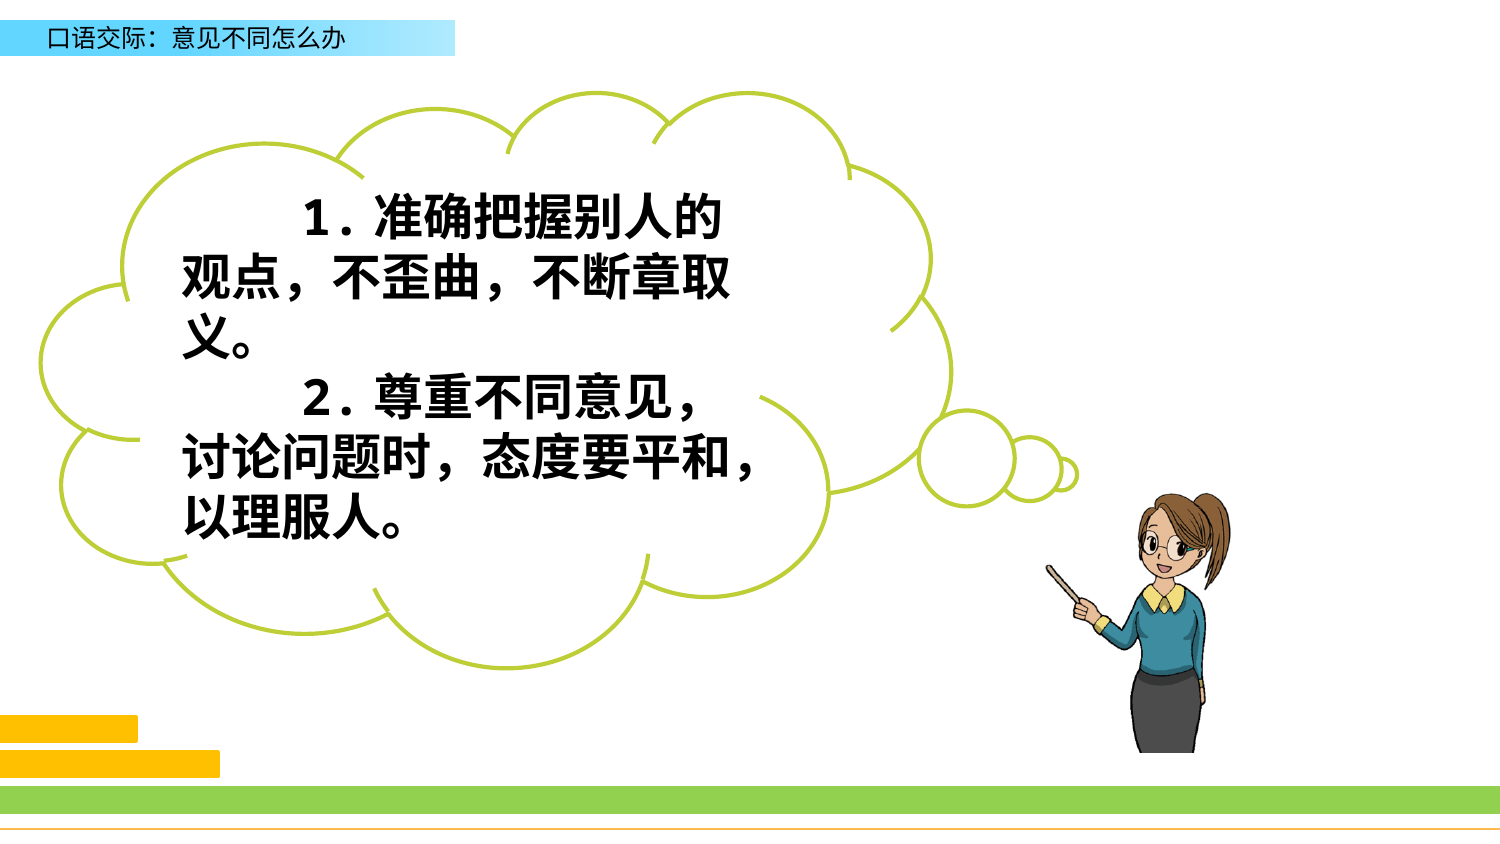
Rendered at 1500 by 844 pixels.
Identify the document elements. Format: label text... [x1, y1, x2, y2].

picture [1045, 492, 1231, 753]
text_box 1.准确把握别人的观点，不歪曲，不断章取义。 2.尊重不同意见，讨论问题时，态度要平和，以理服人。 [38, 90, 1080, 671]
